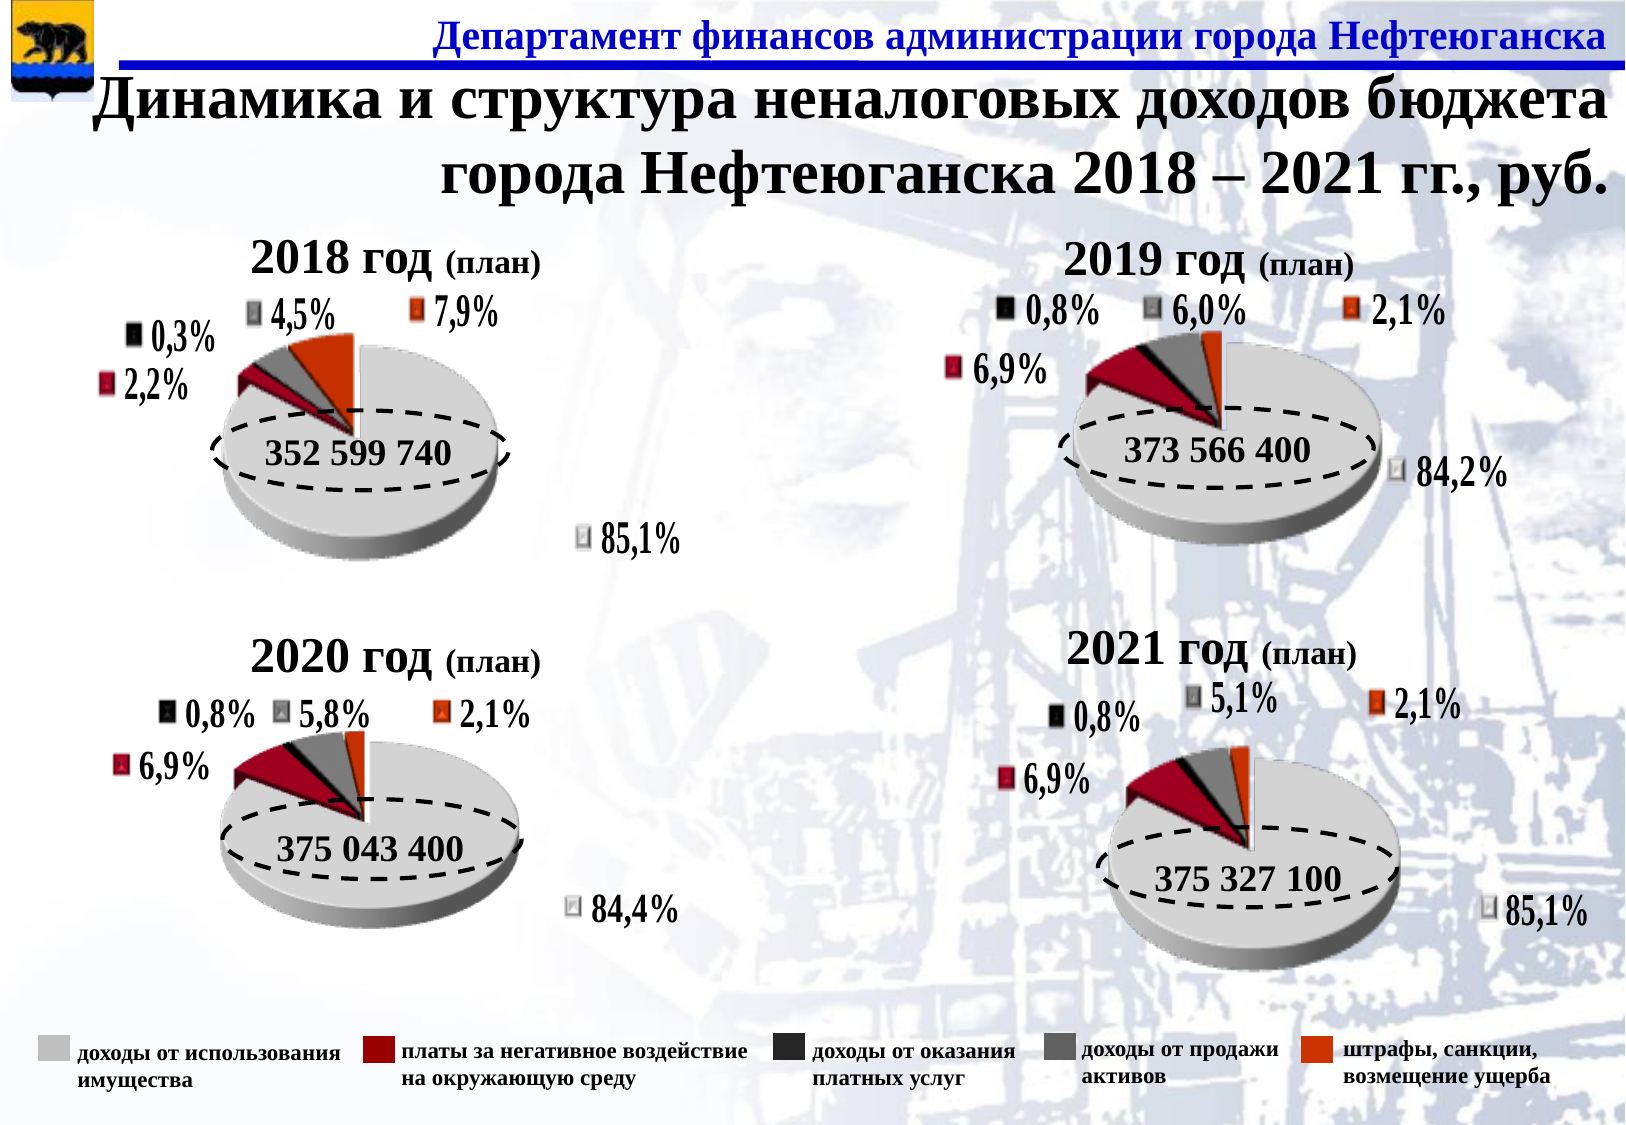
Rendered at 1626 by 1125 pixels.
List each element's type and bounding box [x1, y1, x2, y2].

picture [0, 599, 1625, 677]
picture [0, 977, 1625, 1125]
text_box [1059, 407, 1374, 488]
text_box [0, 266, 1000, 620]
text_box [211, 410, 509, 491]
text_box [0, 677, 571, 977]
text_box [576, 652, 1625, 990]
picture [0, 0, 1625, 266]
text_box [1001, 266, 1625, 599]
text_box [1097, 827, 1398, 908]
text_box [222, 798, 522, 880]
